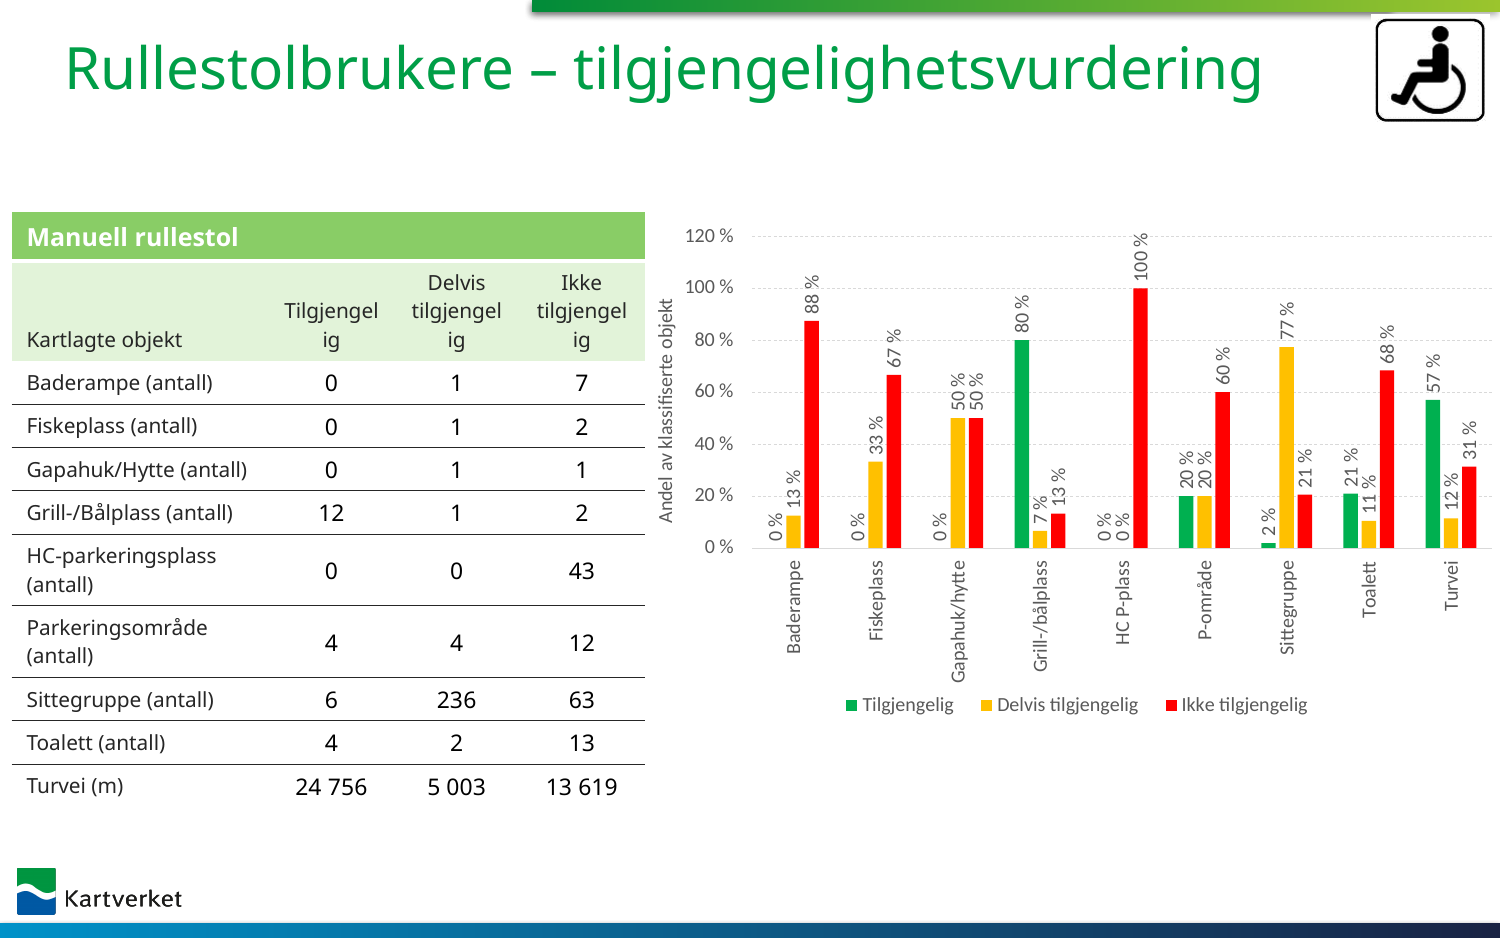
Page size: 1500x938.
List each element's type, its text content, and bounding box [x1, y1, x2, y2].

table_cell 7 [519, 361, 638, 404]
table_cell 236 [394, 678, 519, 720]
picture [1371, 13, 1491, 127]
table_cell 2 [394, 721, 519, 764]
table_cell Grill-/Bålplass (antall) [12, 491, 269, 534]
table_cell Sittegruppe (antall) [12, 678, 269, 720]
table_cell Parkeringsområde (antall) [12, 606, 269, 677]
table_cell 4 [269, 721, 394, 764]
picture [643, 218, 1500, 728]
table_cell 63 [519, 678, 638, 720]
table_cell Baderampe (antall) [12, 361, 269, 404]
table_cell 1 [394, 491, 519, 534]
table_cell 1 [519, 448, 638, 490]
table_cell 6 [269, 678, 394, 720]
table_cell 24 756 [269, 765, 394, 807]
table_cell 0 [269, 448, 394, 490]
table_cell Delvis tilgjengelig [394, 263, 519, 361]
table_cell 0 [394, 535, 519, 605]
table_cell 2 [519, 491, 638, 534]
table_cell 0 [269, 405, 394, 447]
table_cell 13 619 [519, 765, 645, 807]
table_cell Turvei (m) [12, 765, 269, 807]
table_cell 2 [519, 405, 638, 447]
table_cell 4 [394, 606, 519, 677]
table_cell 4 [269, 606, 394, 677]
text_box Rullestolbrukere – tilgjengelighetsvurdering [49, 12, 1372, 109]
table_cell Gapahuk/Hytte (antall) [12, 448, 269, 490]
table_cell 13 [519, 721, 645, 764]
table_cell 1 [394, 361, 519, 404]
table_cell 0 [269, 535, 394, 605]
table_cell HC-parkeringsplass (antall) [12, 535, 269, 605]
table_cell 5 003 [394, 765, 519, 807]
table_cell Kartlagte objekt [12, 263, 269, 361]
table_cell 1 [394, 405, 519, 447]
table_cell 1 [394, 448, 519, 490]
table_cell 0 [269, 361, 394, 404]
table_cell Fiskeplass (antall) [12, 405, 269, 447]
table_cell 12 [519, 606, 638, 677]
table_cell Toalett (antall) [12, 721, 269, 764]
table_cell 12 [269, 491, 394, 534]
table_cell Ikke tilgjengelig [519, 263, 638, 361]
table_header Manuell rullestol [12, 212, 645, 259]
table_cell Tilgjengelig [269, 263, 394, 361]
table_cell 43 [519, 535, 638, 605]
